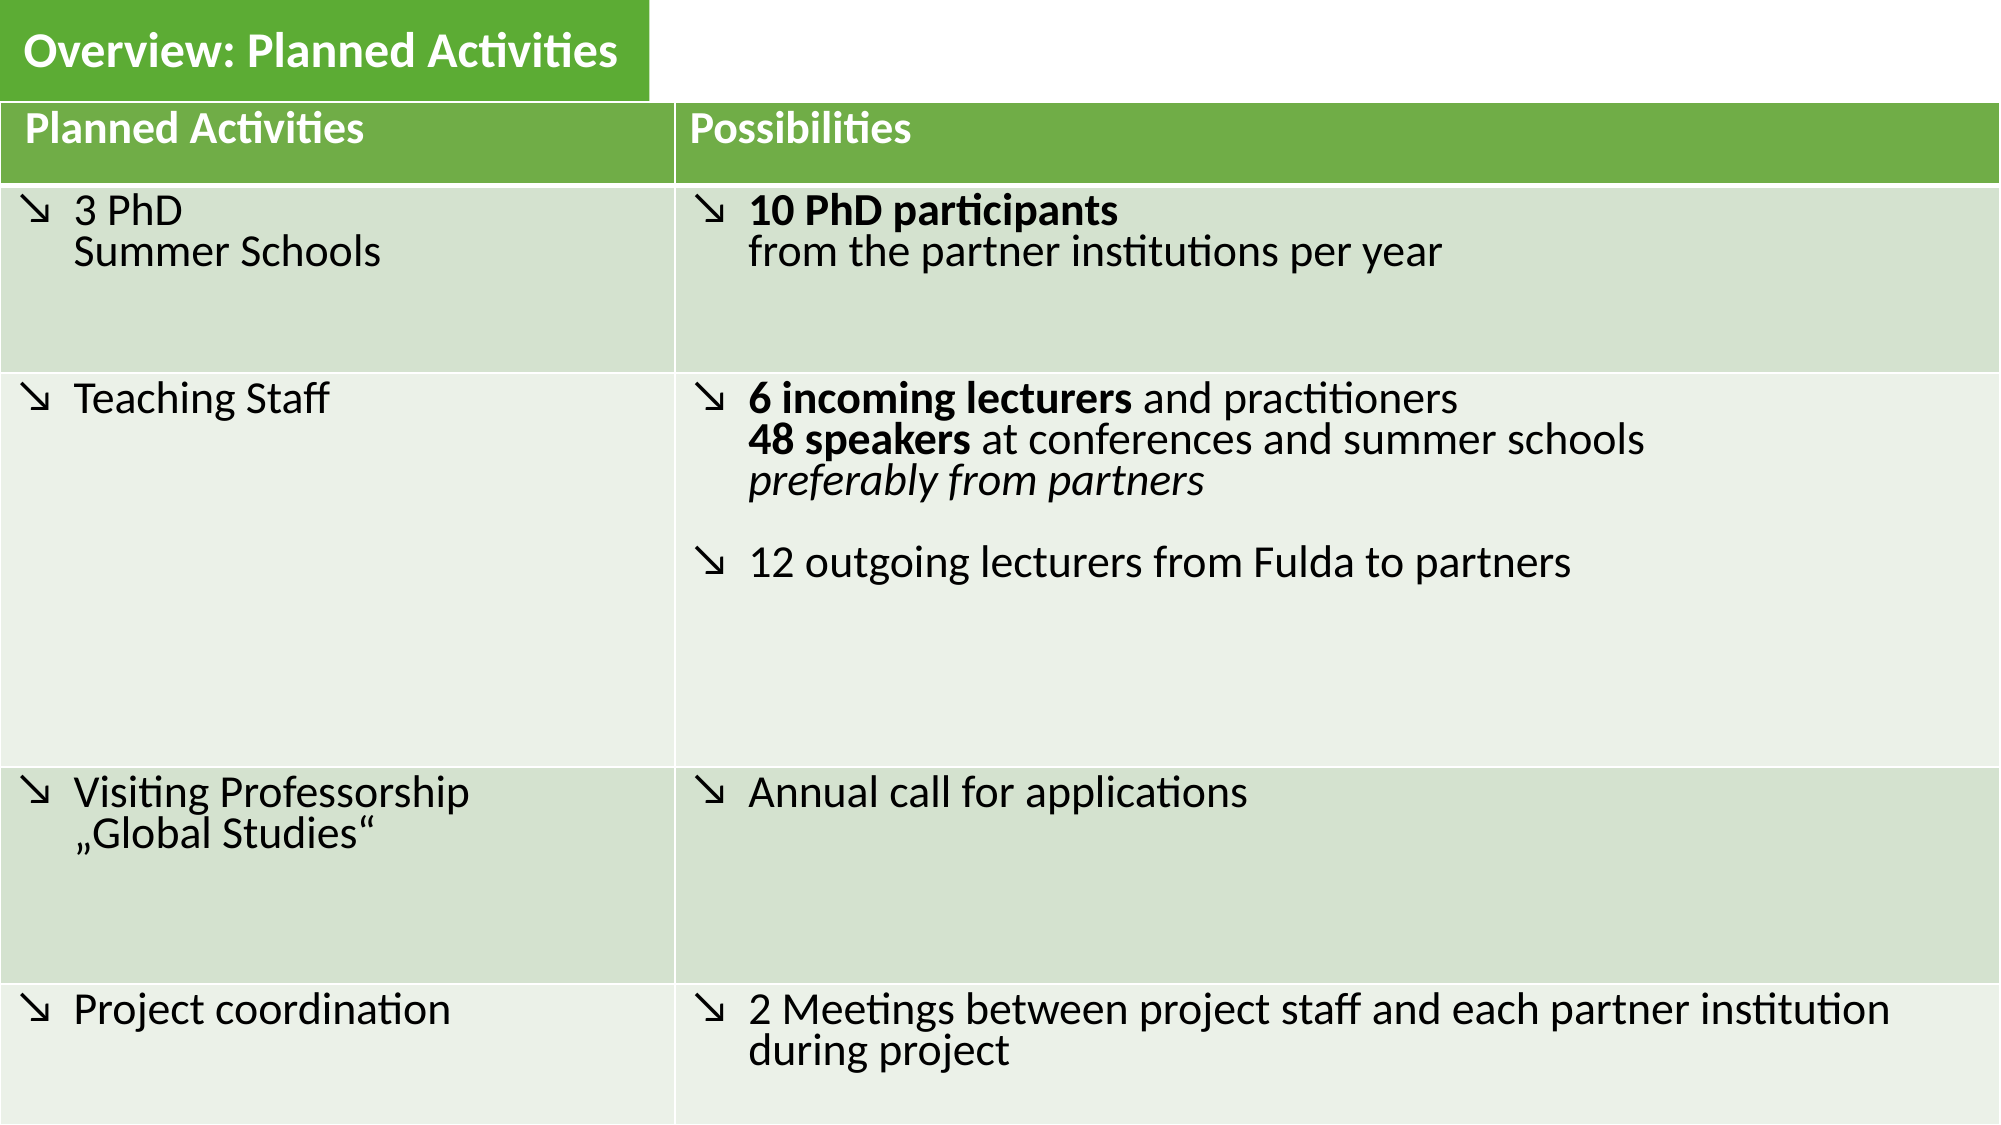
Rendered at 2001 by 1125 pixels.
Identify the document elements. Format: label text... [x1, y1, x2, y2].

table_cell 6 incoming lecturers and practitioners 48 speakers at conferences and summer schools preferably from partners 12 outgoing lecturers from Fulda to partners [676, 374, 1999, 766]
table_cell 3 PhD Summer Schools [1, 188, 674, 372]
table_cell Teaching Staff [1, 374, 674, 766]
table_cell 10 PhD participants from the partner institutions per year [676, 188, 1999, 372]
table_header Planned Activities [1, 103, 674, 183]
title Overview: Planned Activities [0, 0, 650, 101]
table_cell Visiting Professorship „Global Studies“ [1, 768, 674, 983]
table_cell 2 Meetings between project staff and each partner institution during project [676, 985, 1999, 1124]
table_cell Project coordination [1, 985, 674, 1124]
table_cell Annual call for applications [676, 768, 1999, 983]
table_header Possibilities [676, 103, 1999, 183]
